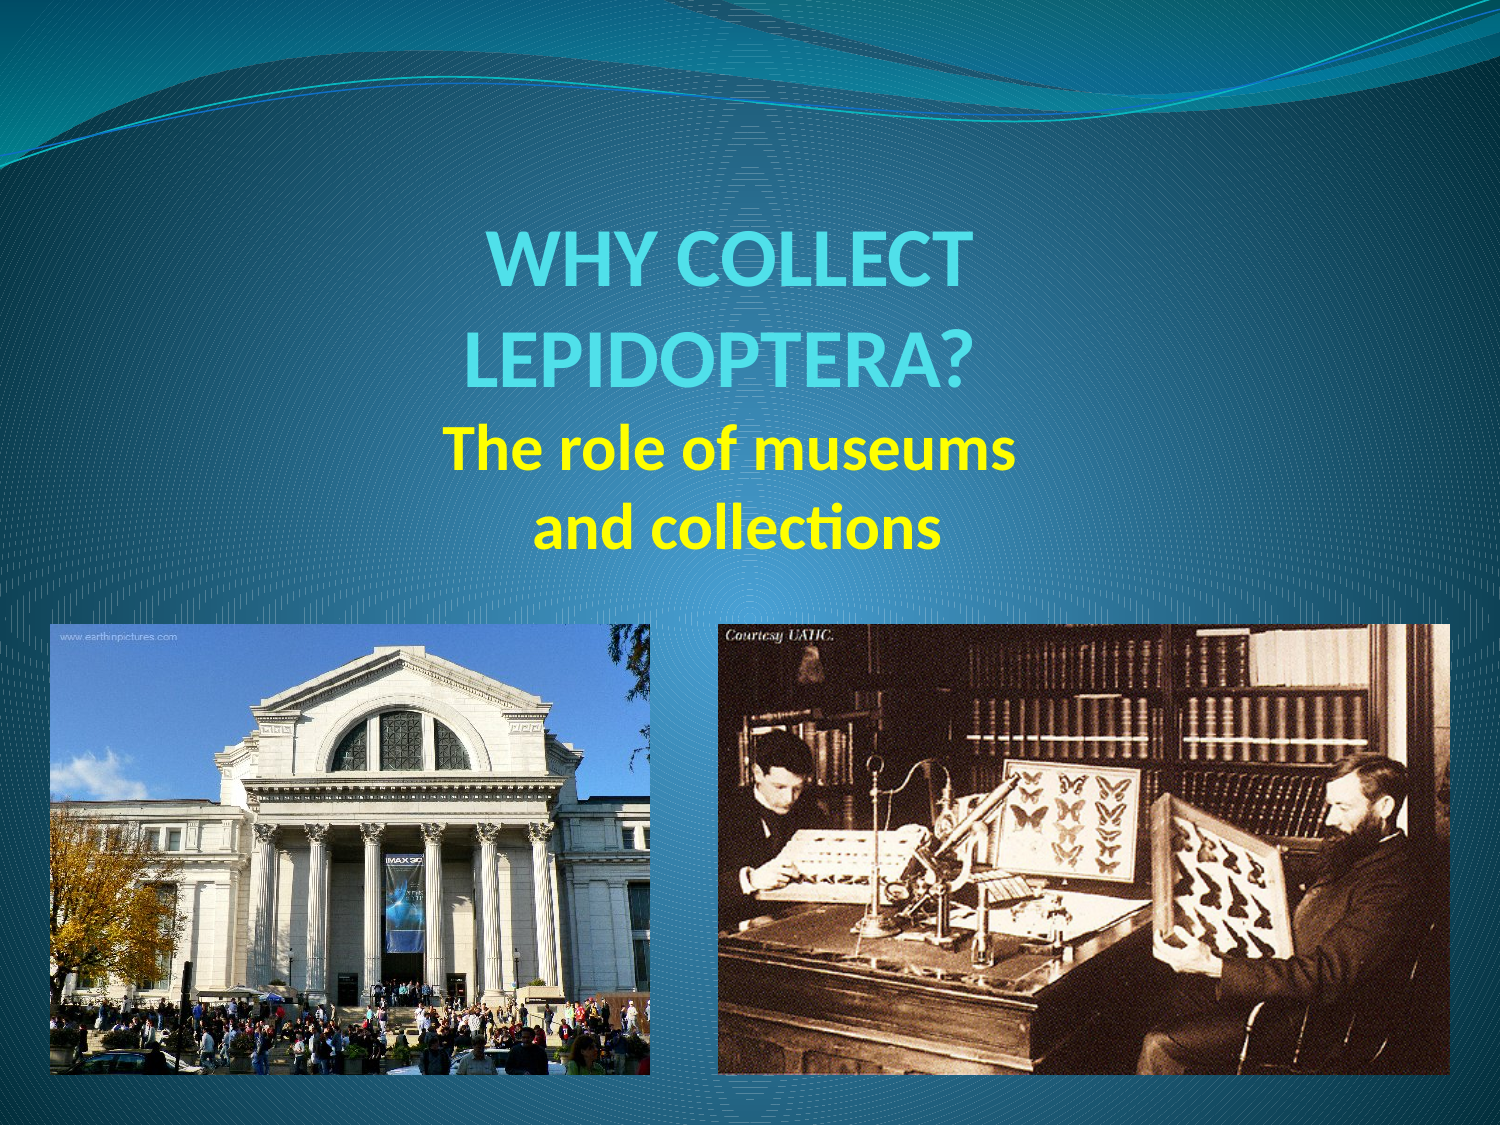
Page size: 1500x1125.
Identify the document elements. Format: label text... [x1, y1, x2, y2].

picture [718, 624, 1451, 1076]
text_box [12, 0, 444, 147]
picture [49, 624, 651, 1076]
title WHY COLLECT LEPIDOPTERA? The role of museums and collections [87, 200, 1375, 563]
